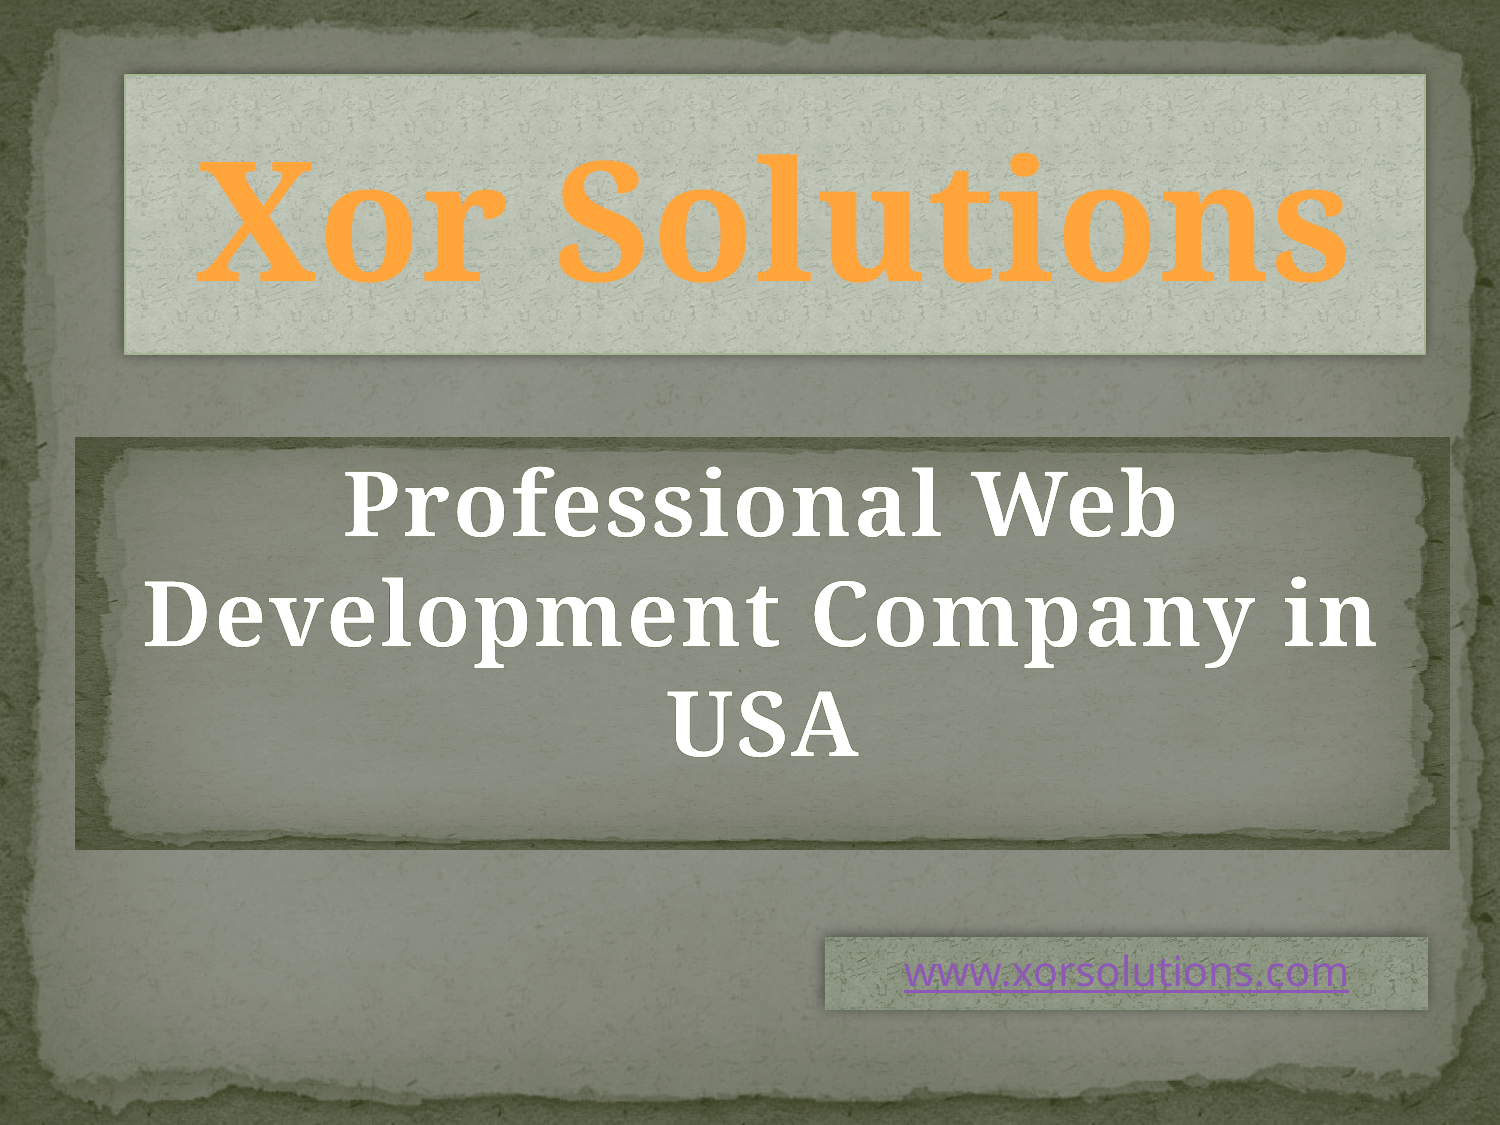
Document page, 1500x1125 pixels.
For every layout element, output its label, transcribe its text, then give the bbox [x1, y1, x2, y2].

title Xor Solutions [124, 74, 1426, 355]
text_box www.xorsolutions.com [824, 937, 1429, 1010]
subtitle Professional Web Development Company in USA [75, 437, 1450, 850]
